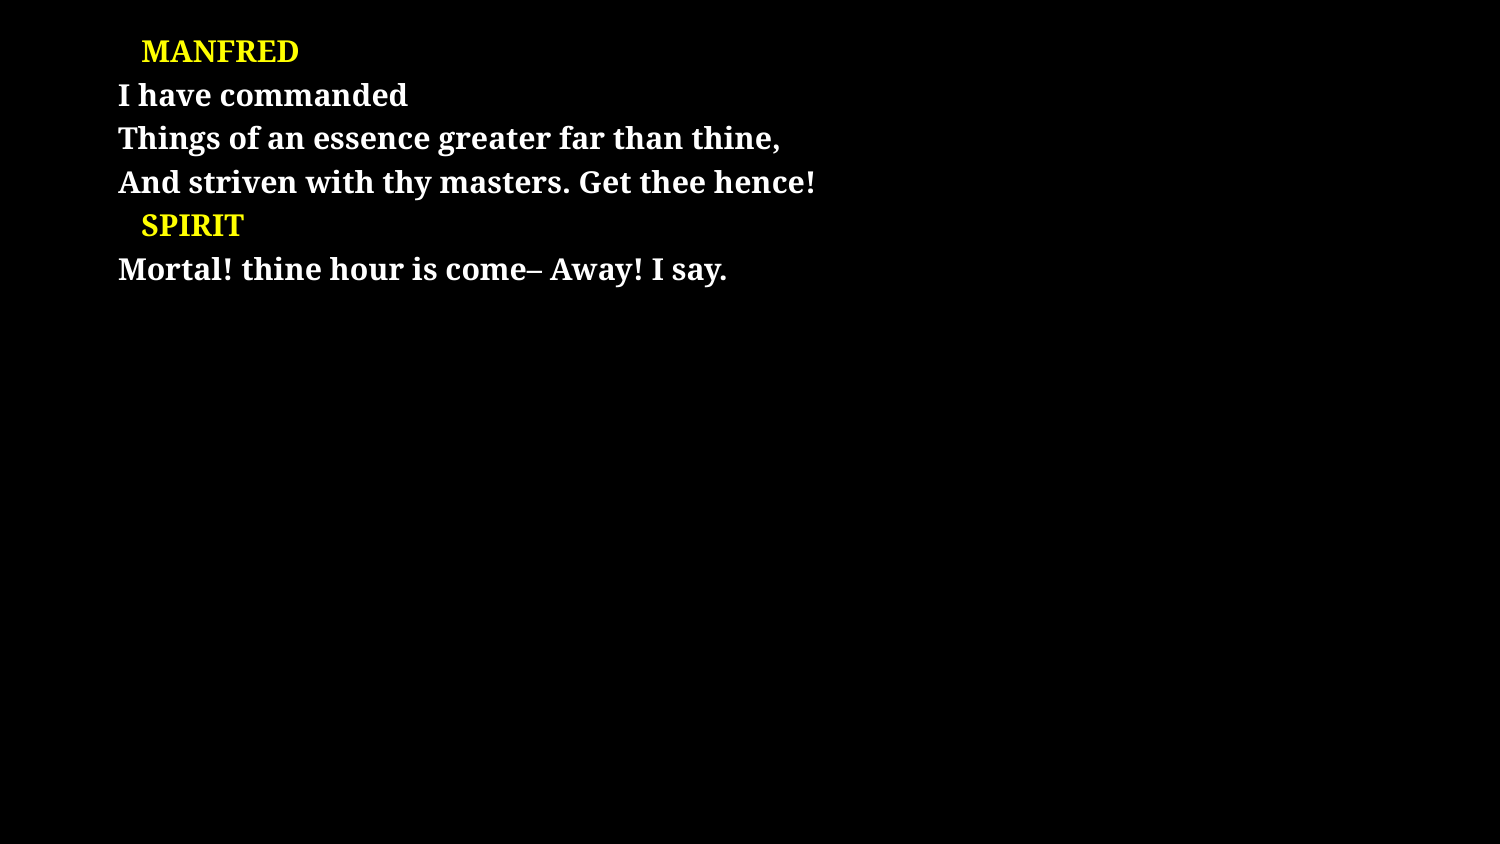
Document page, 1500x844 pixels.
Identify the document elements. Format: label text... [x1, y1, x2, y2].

title Manfred I have commanded Things of an essence greater far than thine, And striven with thy masters. Get thee hence! SPIRIT Mortal! thine hour is come– Away! I say. [103, 17, 1397, 299]
